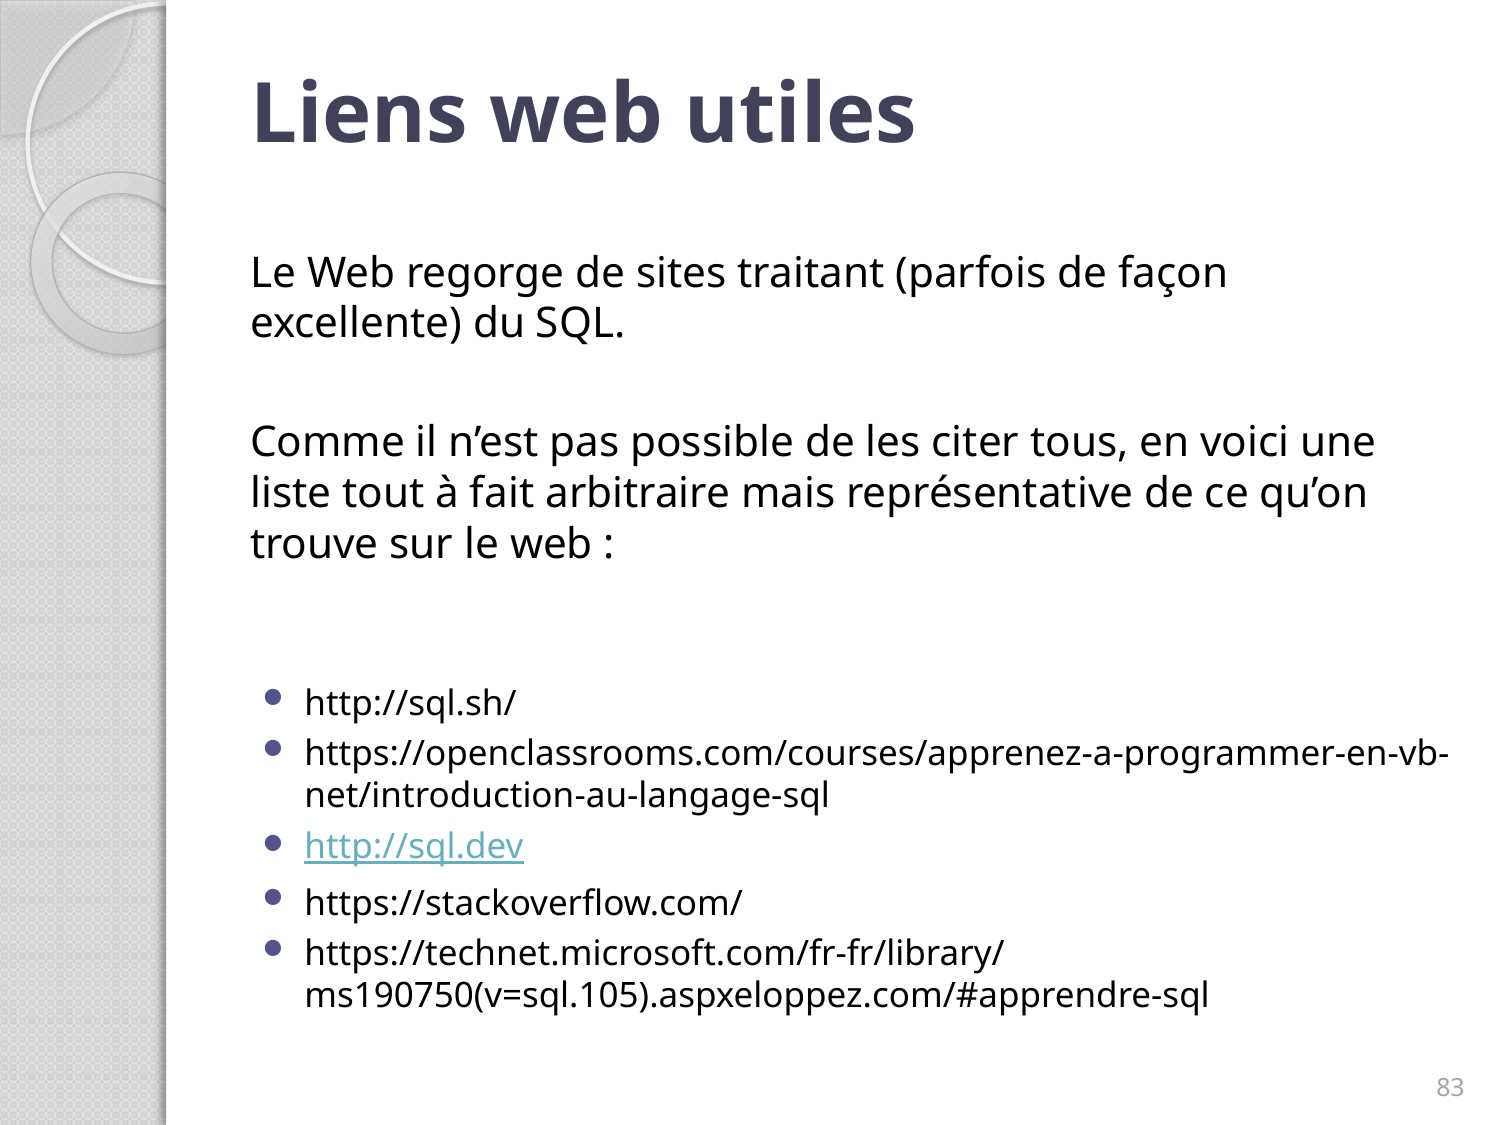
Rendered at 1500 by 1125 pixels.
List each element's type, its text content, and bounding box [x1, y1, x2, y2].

title Liens web utiles [235, 45, 1466, 173]
slide_number 83 [1413, 1034, 1488, 1113]
list Le Web regorge de sites traitant (parfois de façon excellente) du SQL. Comme il n’est pas possible de les citer tous, en voici une liste tout à fait arbitraire mais représentative de ce qu’on trouve sur le web : http://sql.sh/ https://openclassrooms.com/courses/apprenez-a-programmer-en-vb-net/introduction-au-langage-sql http://sql.dev https://stackoverflow.com/ https://technet.microsoft.com/fr-fr/library/ms190750(v=sql.105).aspxeloppez.com/#apprendre-sql [235, 237, 1466, 1025]
